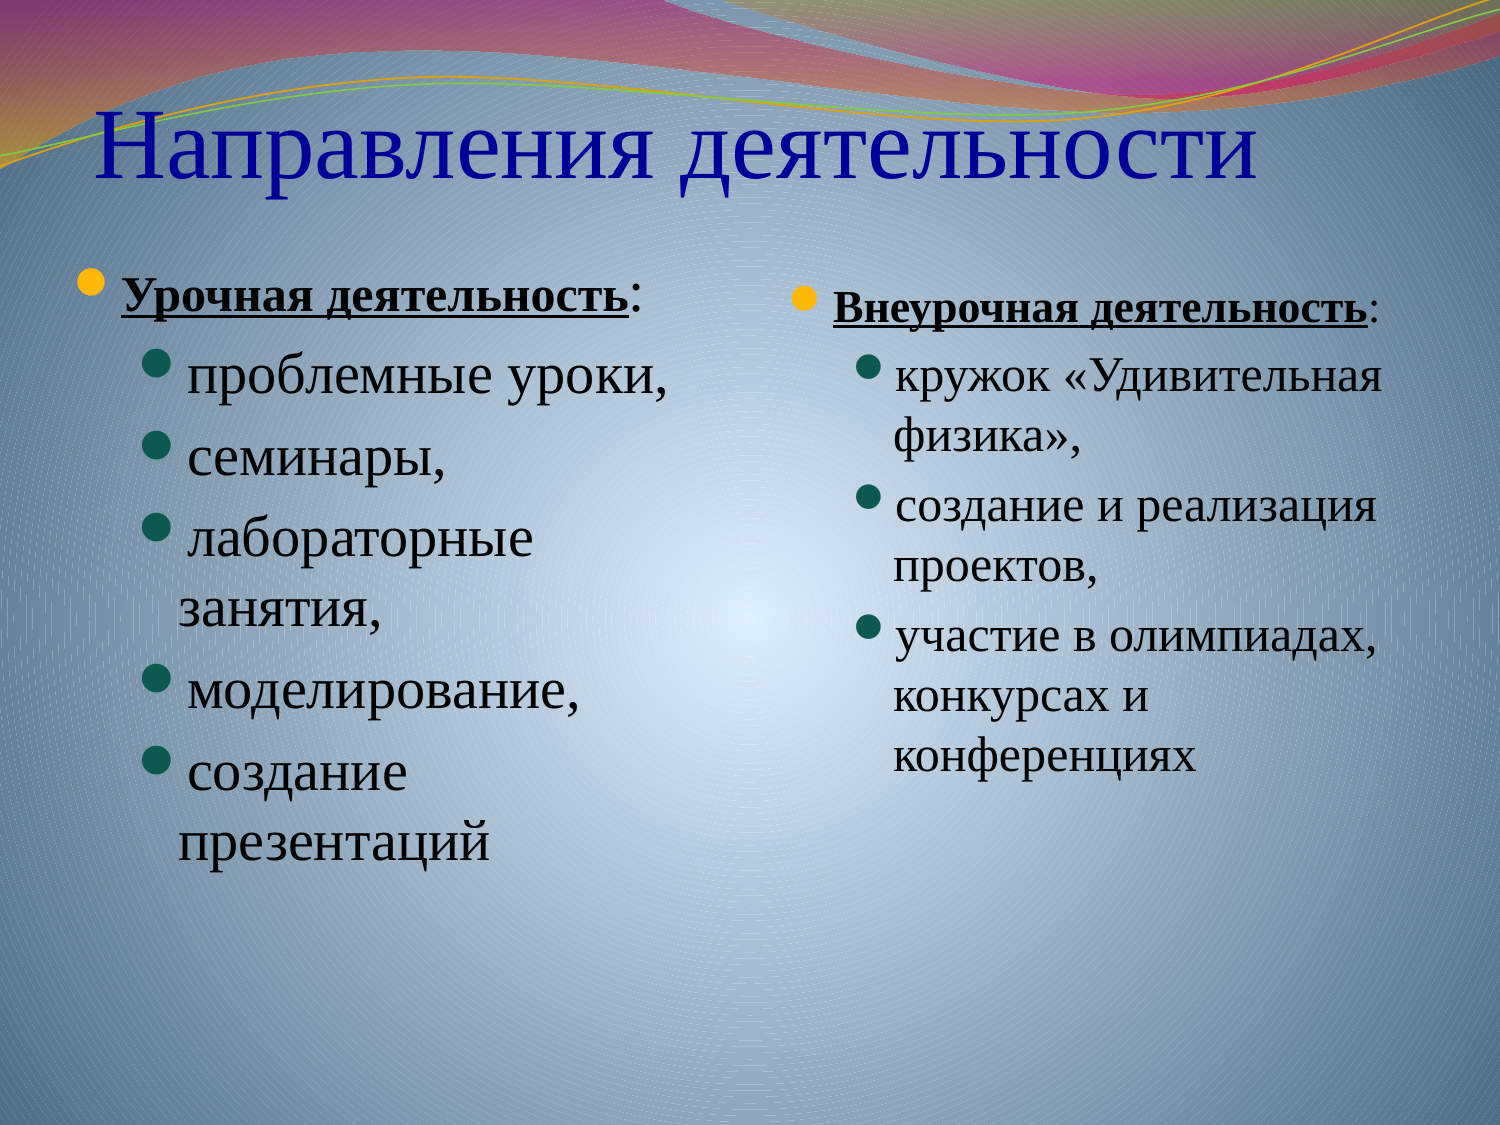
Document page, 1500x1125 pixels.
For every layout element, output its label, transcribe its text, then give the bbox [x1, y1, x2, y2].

list Внеурочная деятельность: кружок «Удивительная физика», создание и реализация проектов, участие в олимпиадах, конкурсах и конференциях [773, 269, 1436, 997]
list Урочная деятельность: проблемные уроки, семинары, лабораторные занятия, моделирование, создание презентаций [58, 246, 722, 974]
title Направления деятельности [93, 70, 1444, 200]
